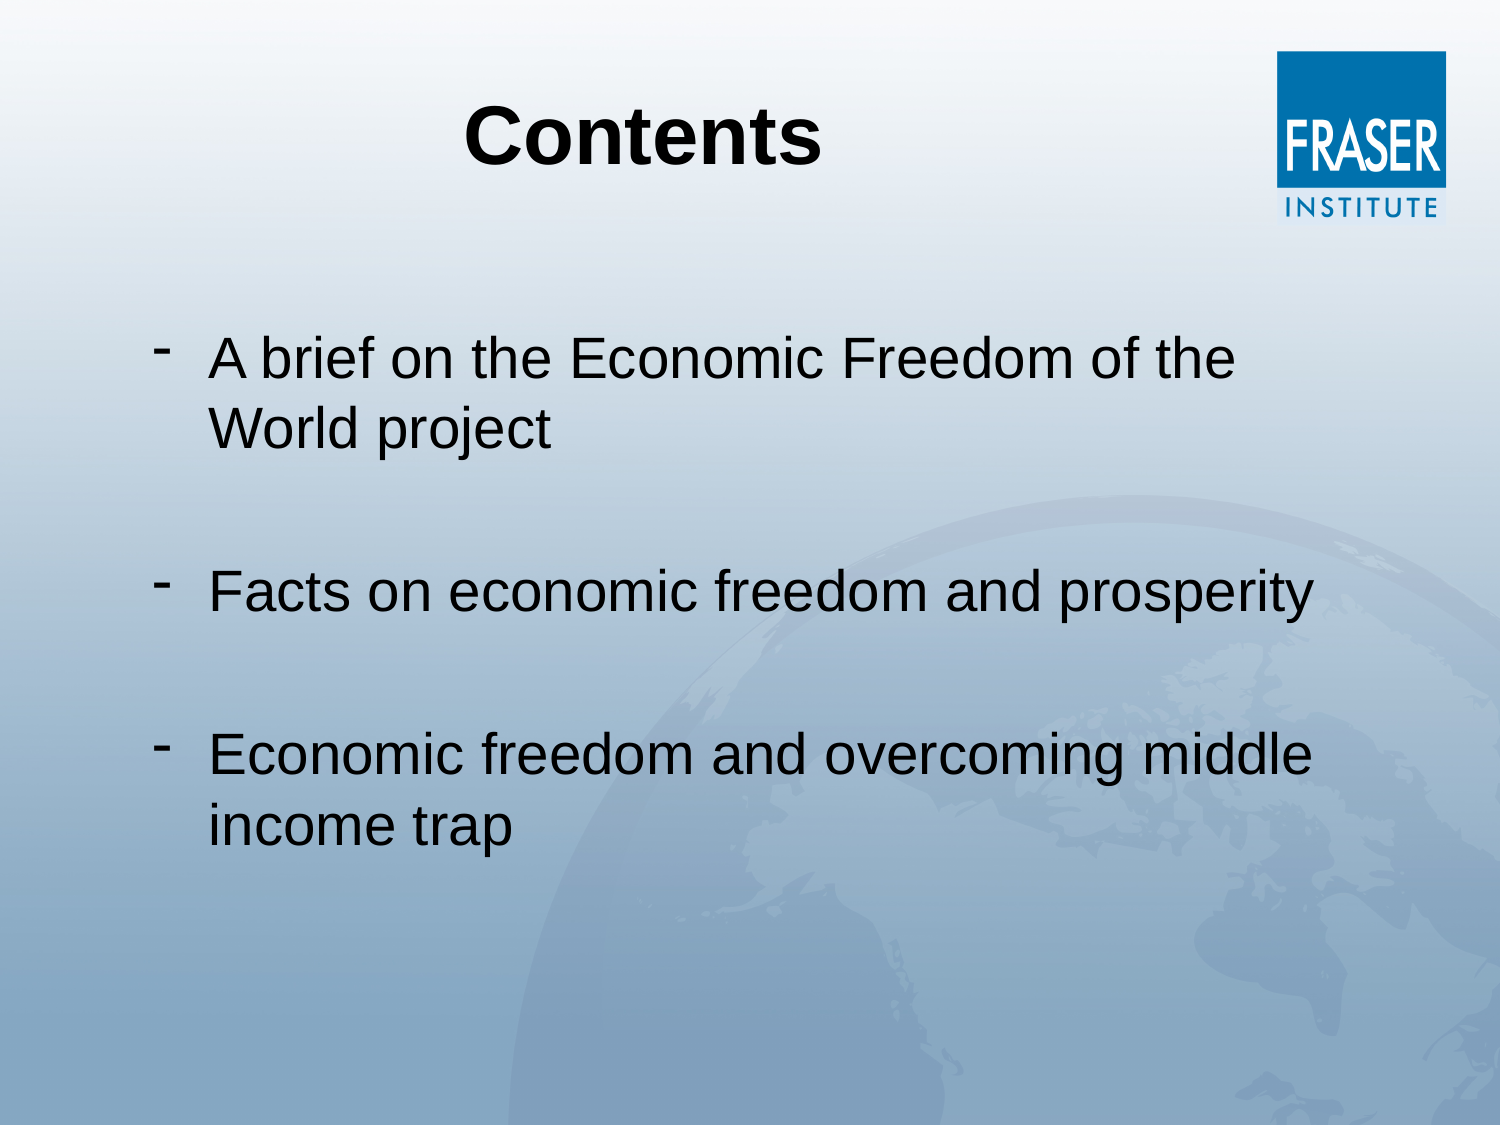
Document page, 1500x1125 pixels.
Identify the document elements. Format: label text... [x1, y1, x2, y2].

list A brief on the Economic Freedom of the World project Facts on economic freedom and prosperity Economic freedom and overcoming middle income trap [137, 312, 1413, 1113]
title Contents [62, 37, 1225, 225]
picture [0, 0, 1500, 1125]
